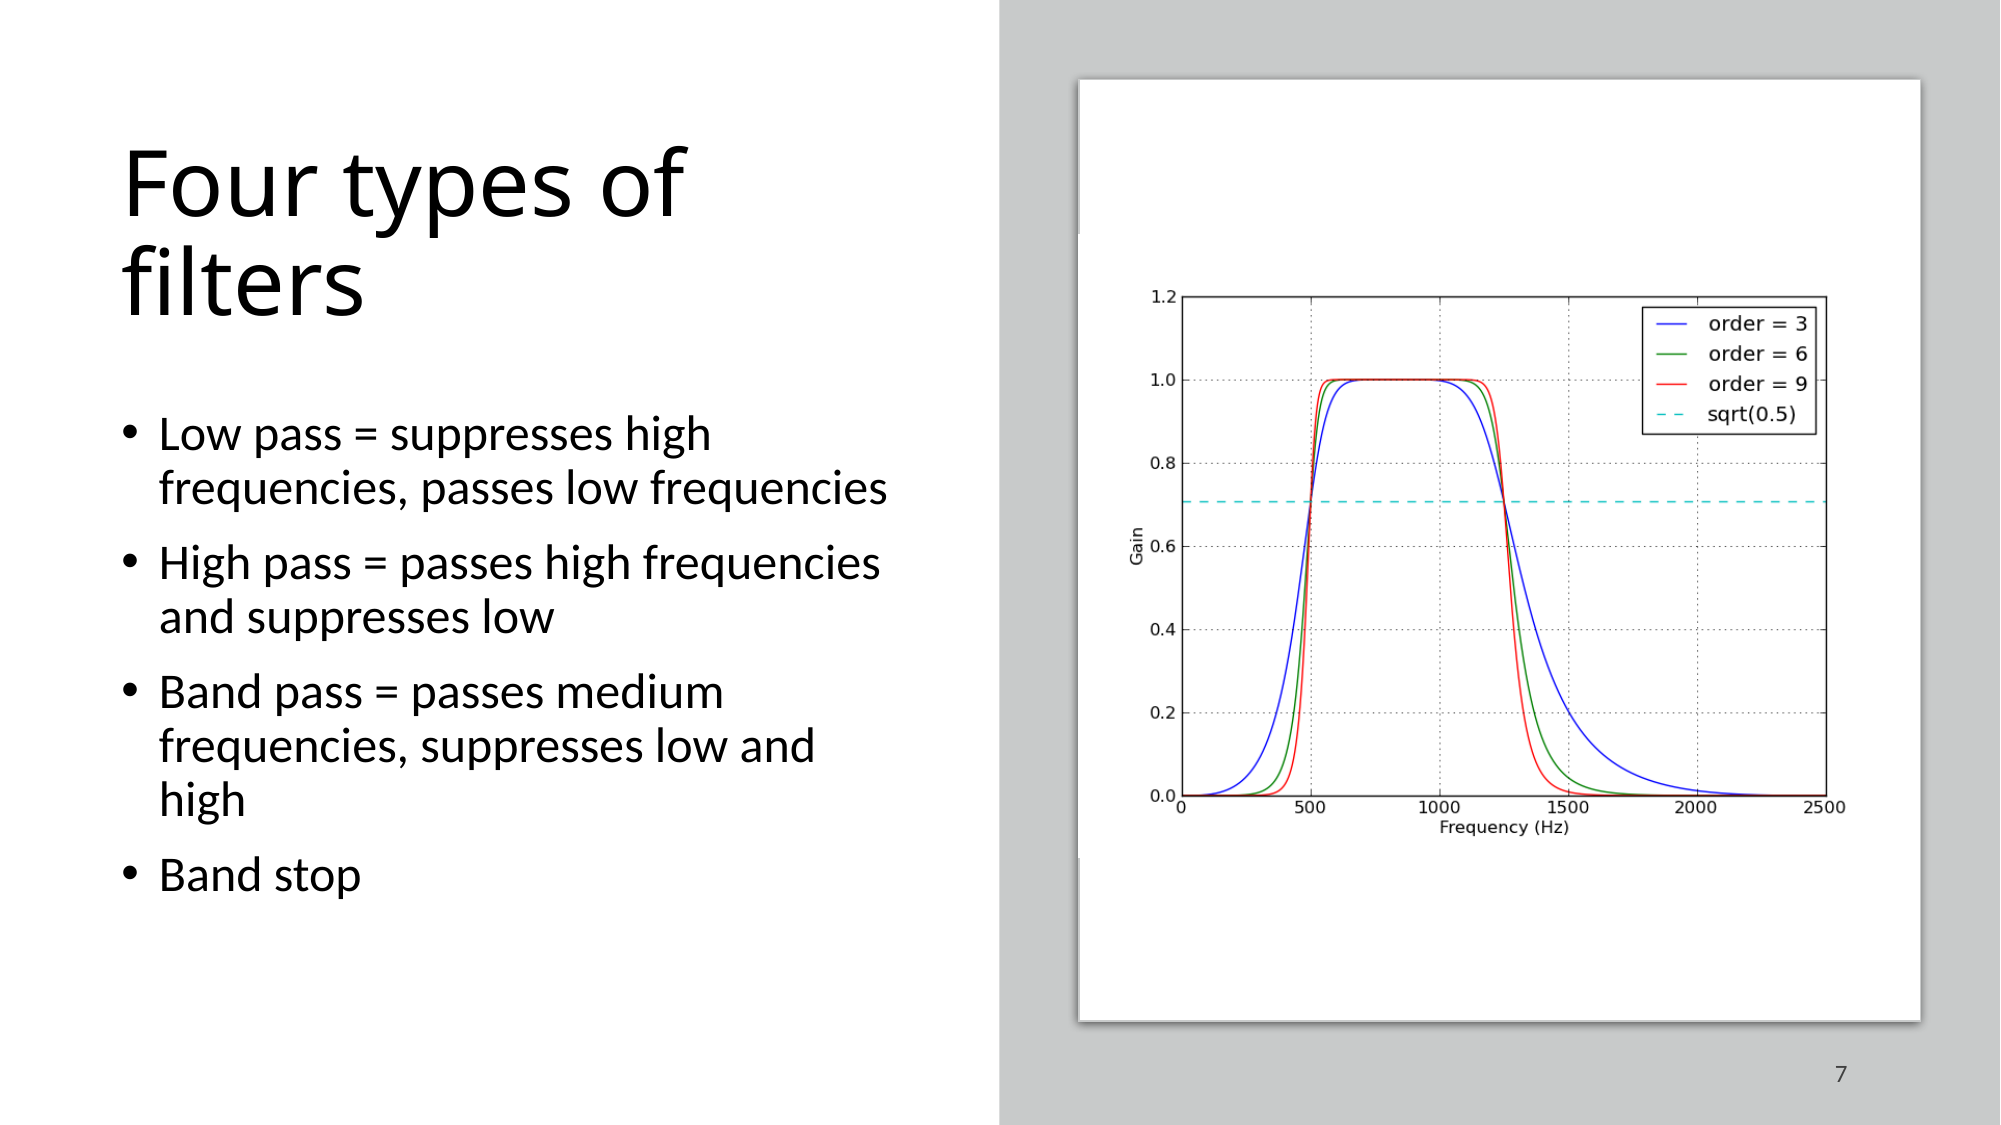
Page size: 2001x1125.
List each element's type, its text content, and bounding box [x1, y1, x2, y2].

text_box [1078, 78, 1922, 1022]
title Four types of filters [106, 103, 918, 370]
text_box [998, 0, 2000, 1125]
picture [1078, 234, 1909, 858]
list Low pass = suppresses high frequencies, passes low frequencies High pass = passes high frequencies and suppresses low Band pass = passes medium frequencies, suppresses low and high Band stop [106, 399, 918, 1021]
slide_number 7 [1698, 1042, 1863, 1103]
